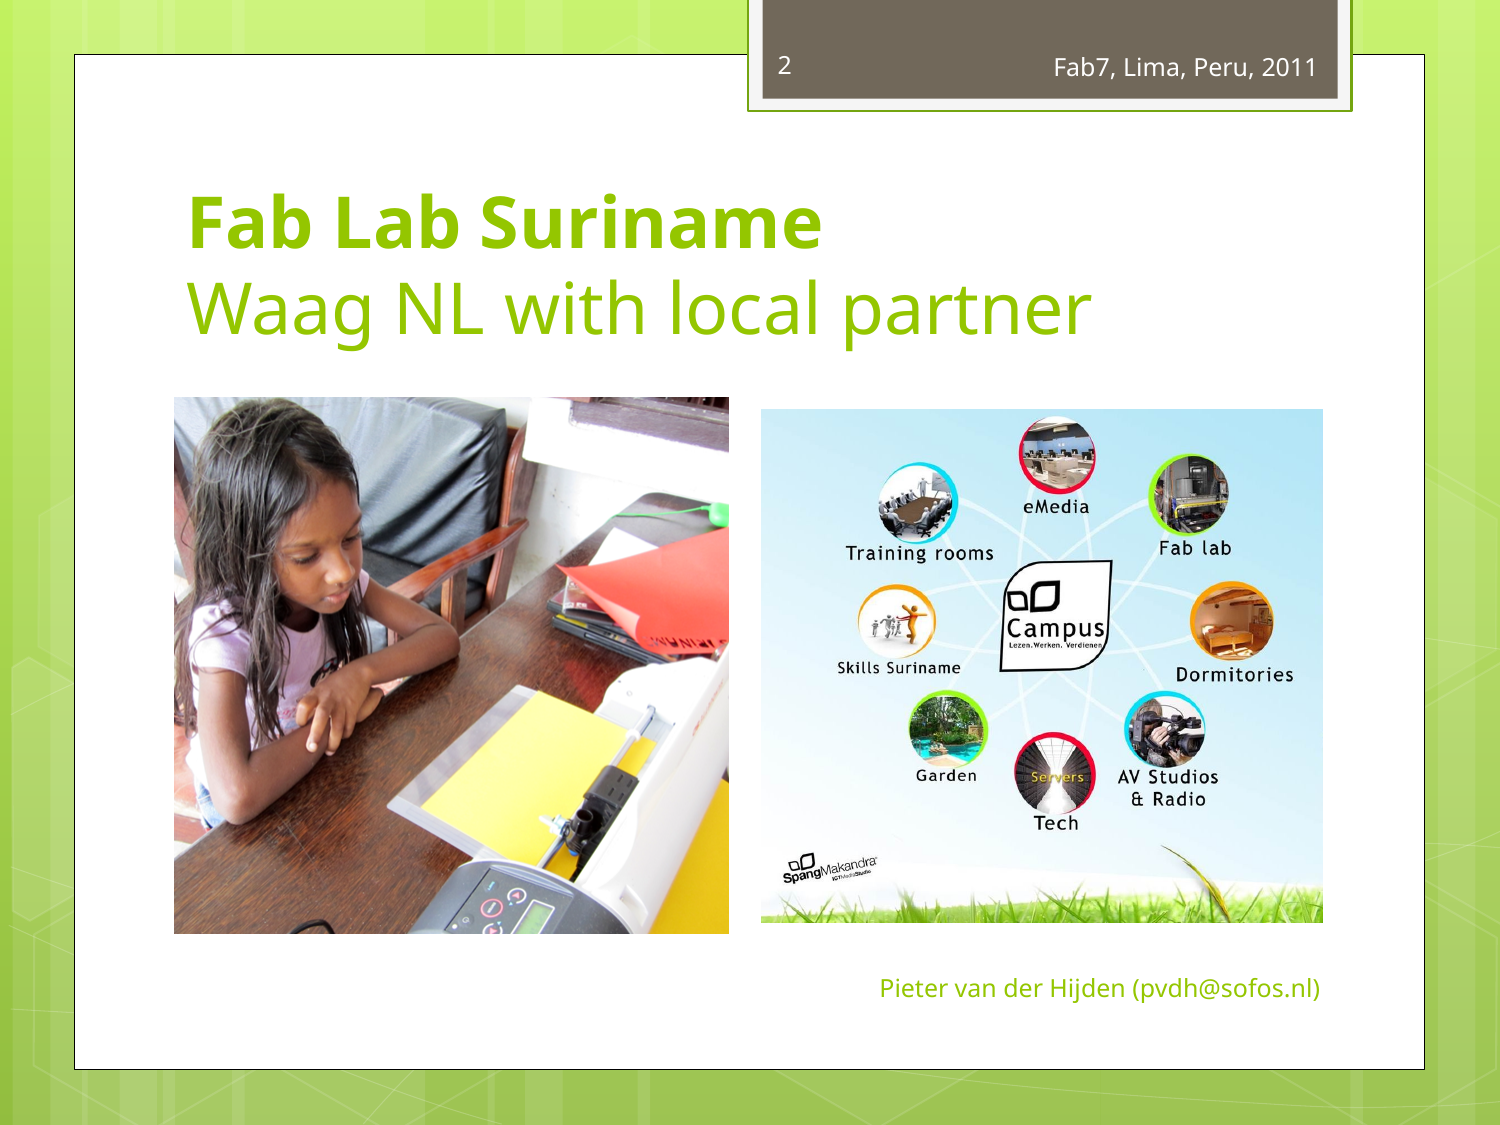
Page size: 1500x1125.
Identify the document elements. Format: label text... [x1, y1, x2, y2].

slide_number Fab7, Lima, Peru, 2011 [983, 36, 1334, 97]
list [173, 397, 730, 935]
slide_number 2 [762, 36, 982, 97]
footer Pieter van der Hijden (pvdh@sofos.nl) [761, 960, 1336, 1020]
title Fab Lab Suriname Waag NL with local partner [171, 168, 1324, 357]
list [761, 408, 1324, 924]
